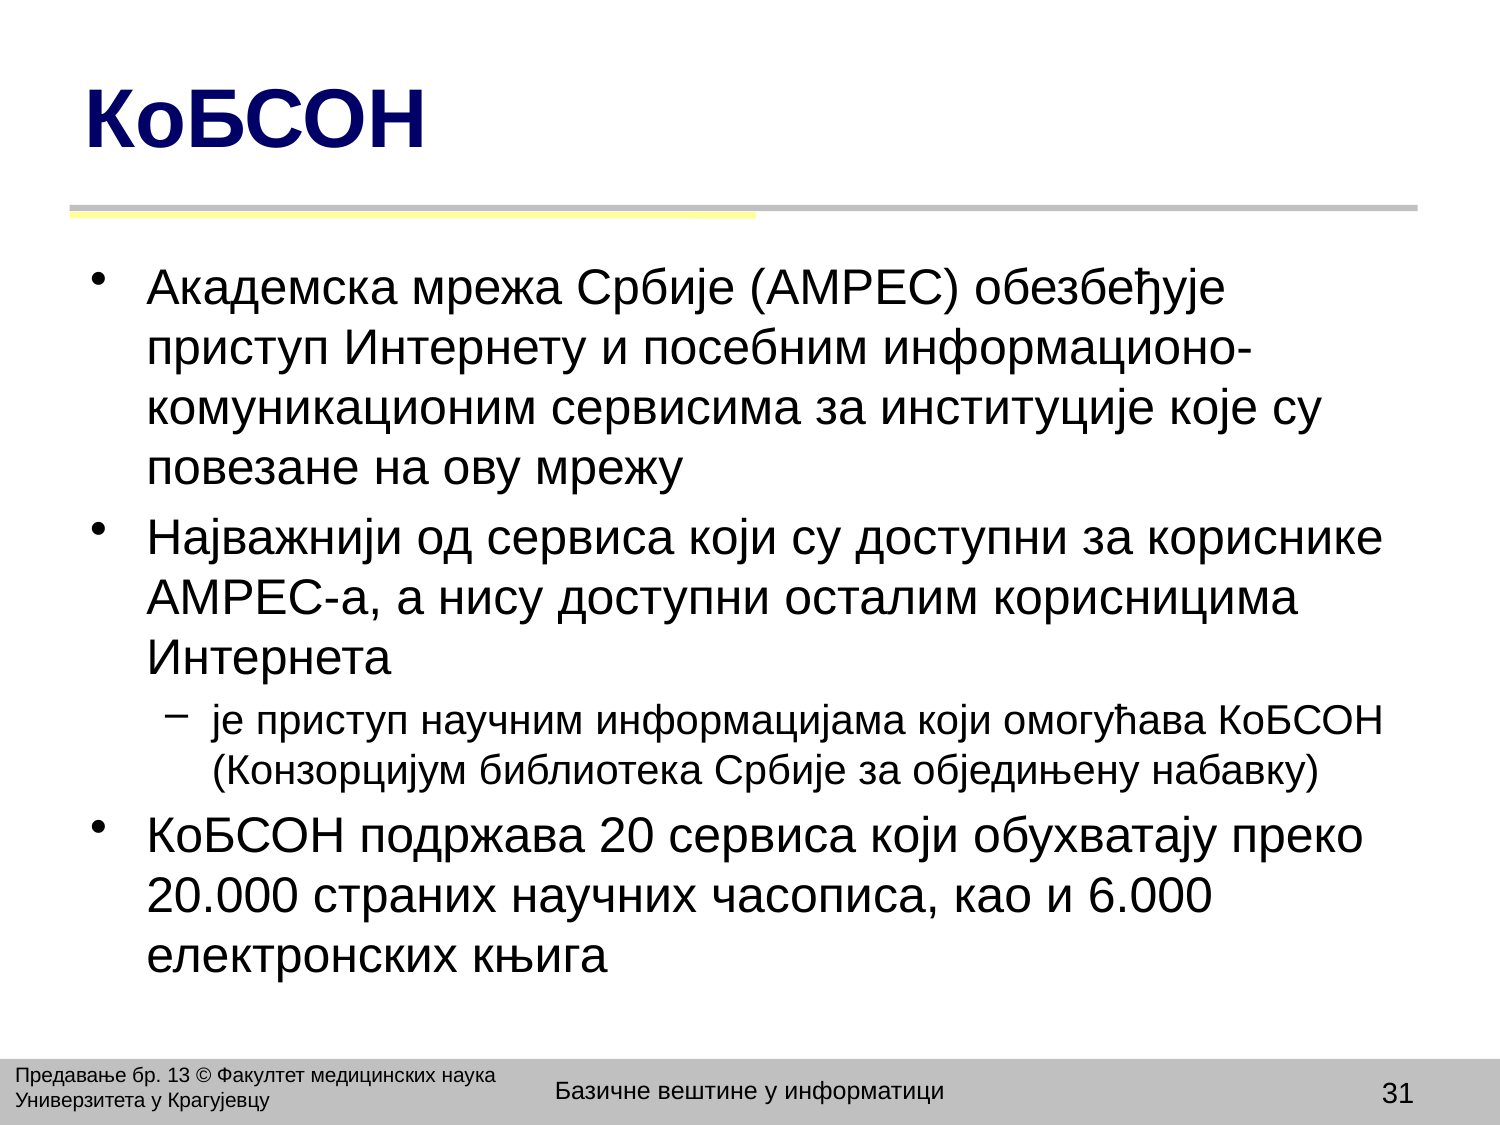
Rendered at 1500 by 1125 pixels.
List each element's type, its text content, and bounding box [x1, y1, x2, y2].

slide_number 31 [1079, 1066, 1430, 1125]
list Академска мрежа Србије (АМРЕС) обезбеђује приступ Интернету и посебним информационо-комуникационим сервисима за институције које су повезане на ову мрежу Најважнији од сервиса који су доступни за кориснике АМРЕС-а, а нису доступни осталим корисницима Интернета је приступ научним информацијама који омогућава КоБСОН (Конзорцијум библиотека Србије за обједињену набавку) КоБСОН подржава 20 сервиса који обухватају преко 20.000 страних научних часописа, као и 6.000 електронских књига [74, 246, 1426, 1023]
footer Базичне вештине у информатици [512, 1066, 988, 1125]
title КоБСОН [69, 19, 1426, 208]
slide_number Предавање бр. 13 © Факултет медицинских наука Универзитета у Крагујевцу [0, 1053, 617, 1108]
